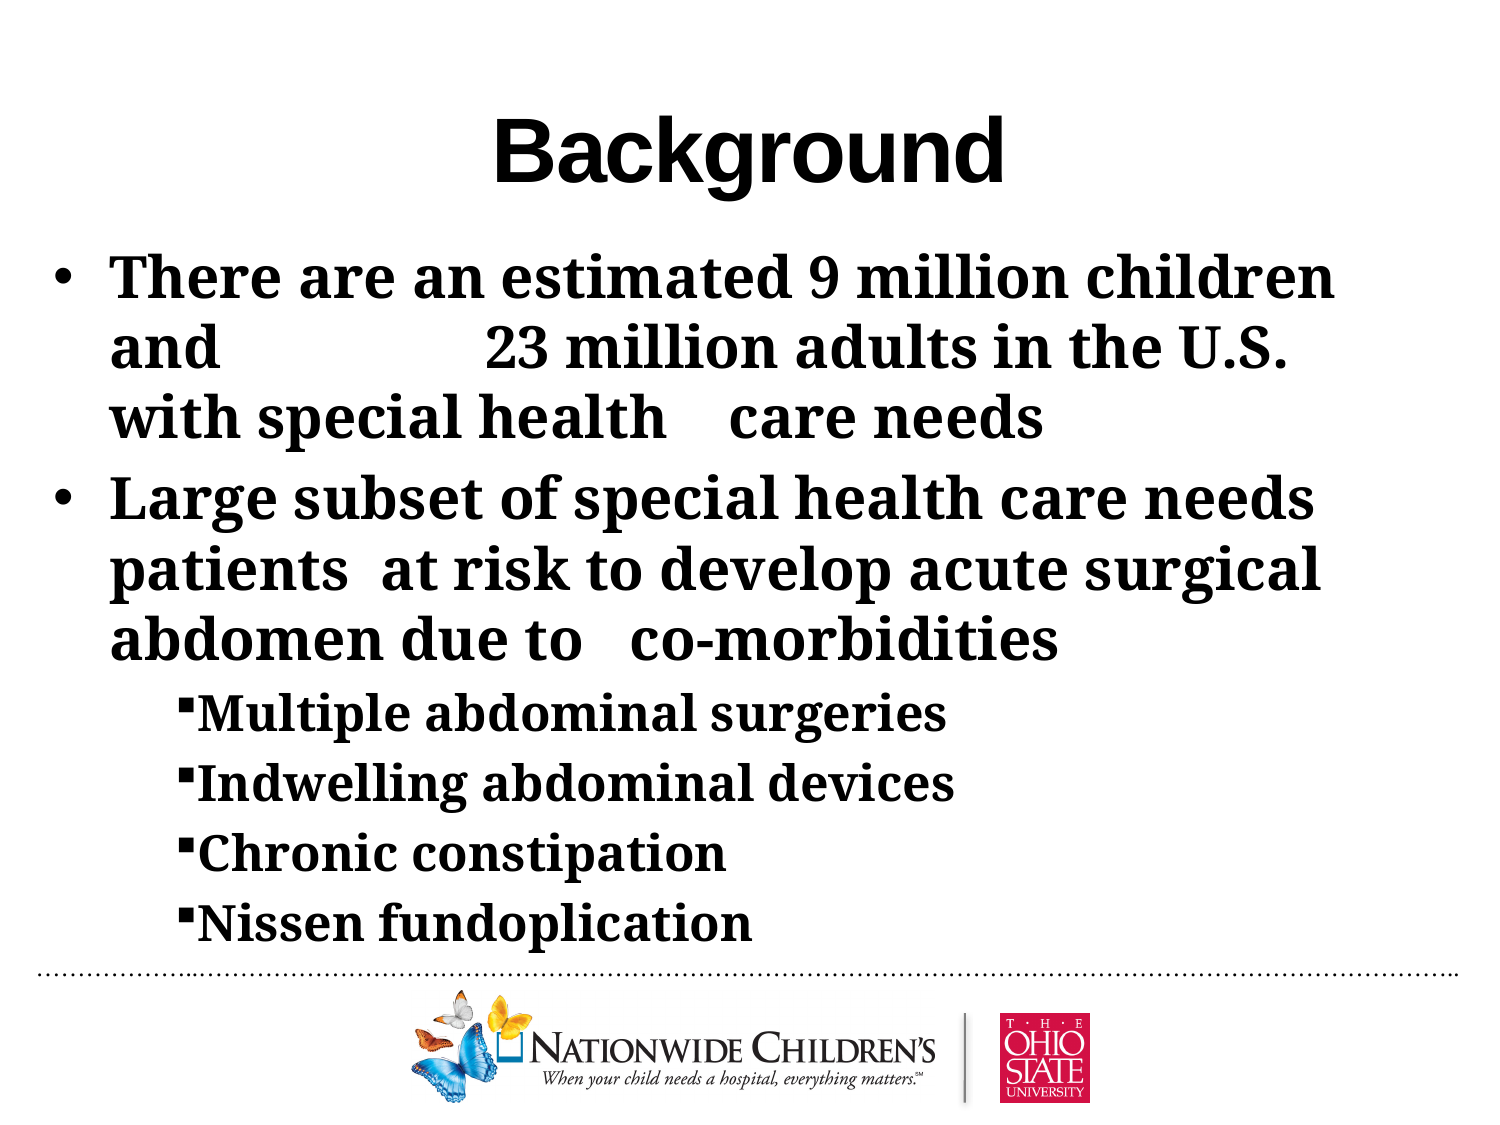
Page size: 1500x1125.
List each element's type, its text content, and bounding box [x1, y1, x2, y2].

picture [1000, 1013, 1090, 1103]
list There are an estimated 9 million children and 23 million adults in the U.S. with special health care needs Large subset of special health care needs patients at risk to develop acute surgical abdomen due to co-morbidities Multiple abdominal surgeries Indwelling abdominal devices Chronic constipation Nissen fundoplication [38, 232, 1425, 975]
title Background [75, 45, 1425, 232]
picture [411, 990, 935, 1103]
